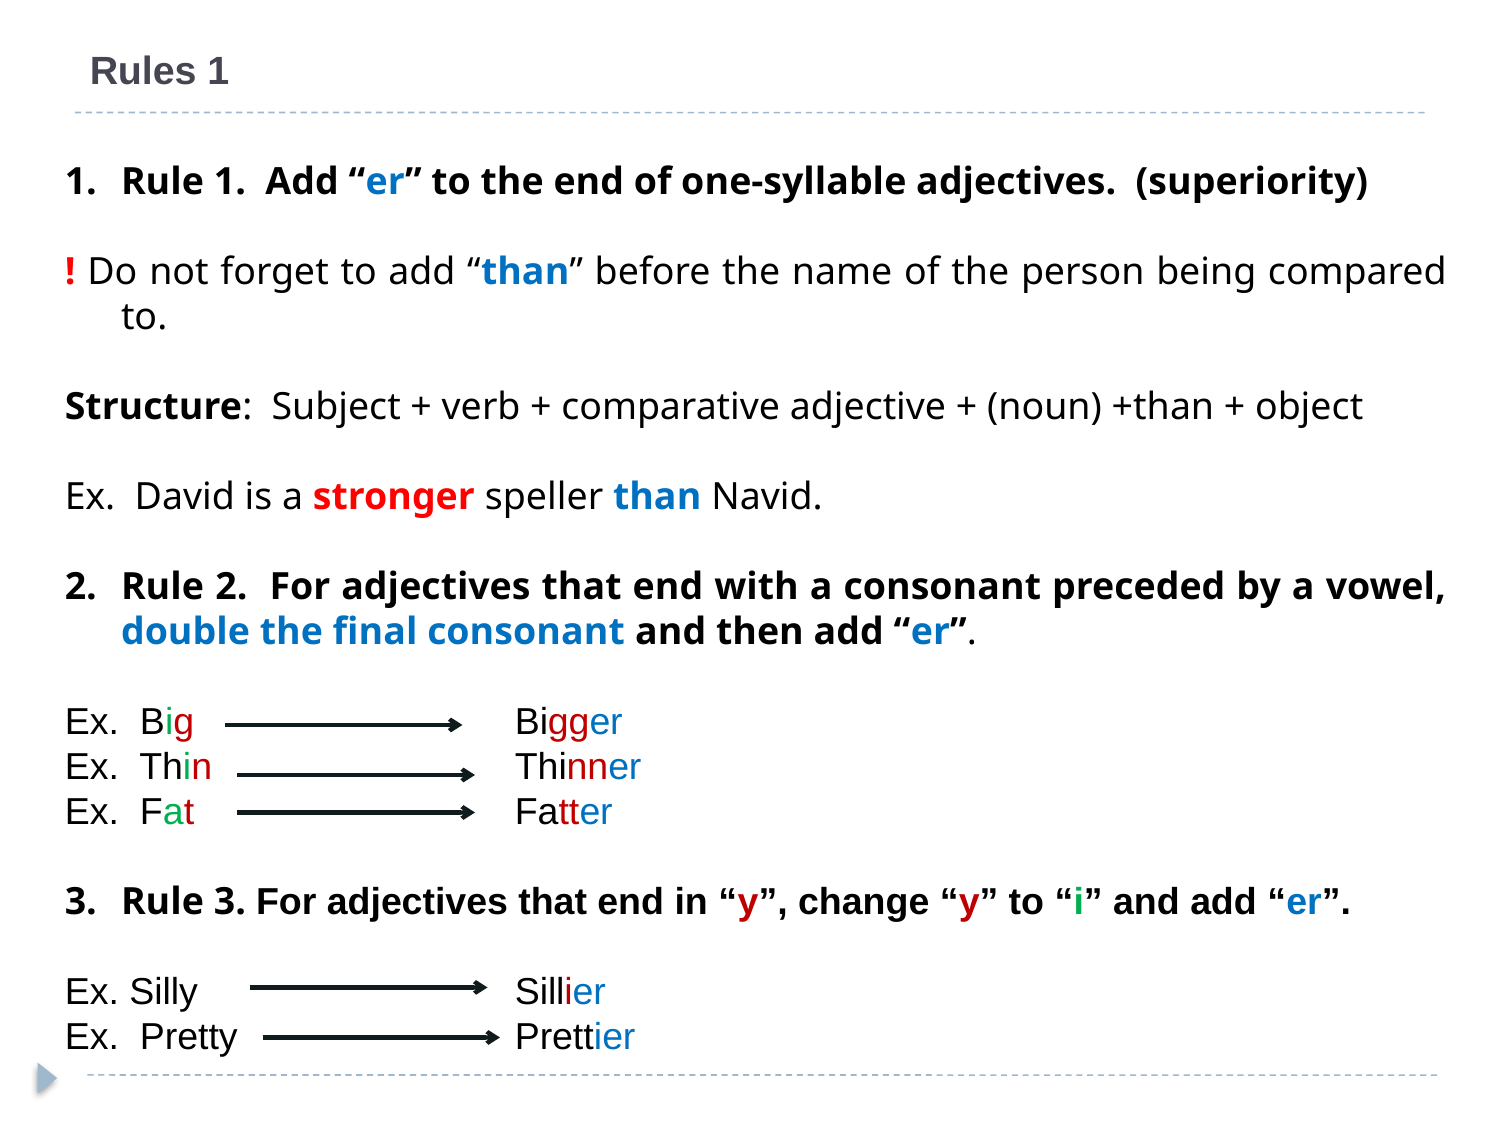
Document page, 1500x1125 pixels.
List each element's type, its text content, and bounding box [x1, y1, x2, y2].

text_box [49, 149, 1463, 1075]
title Rules 1 [75, 37, 1425, 100]
